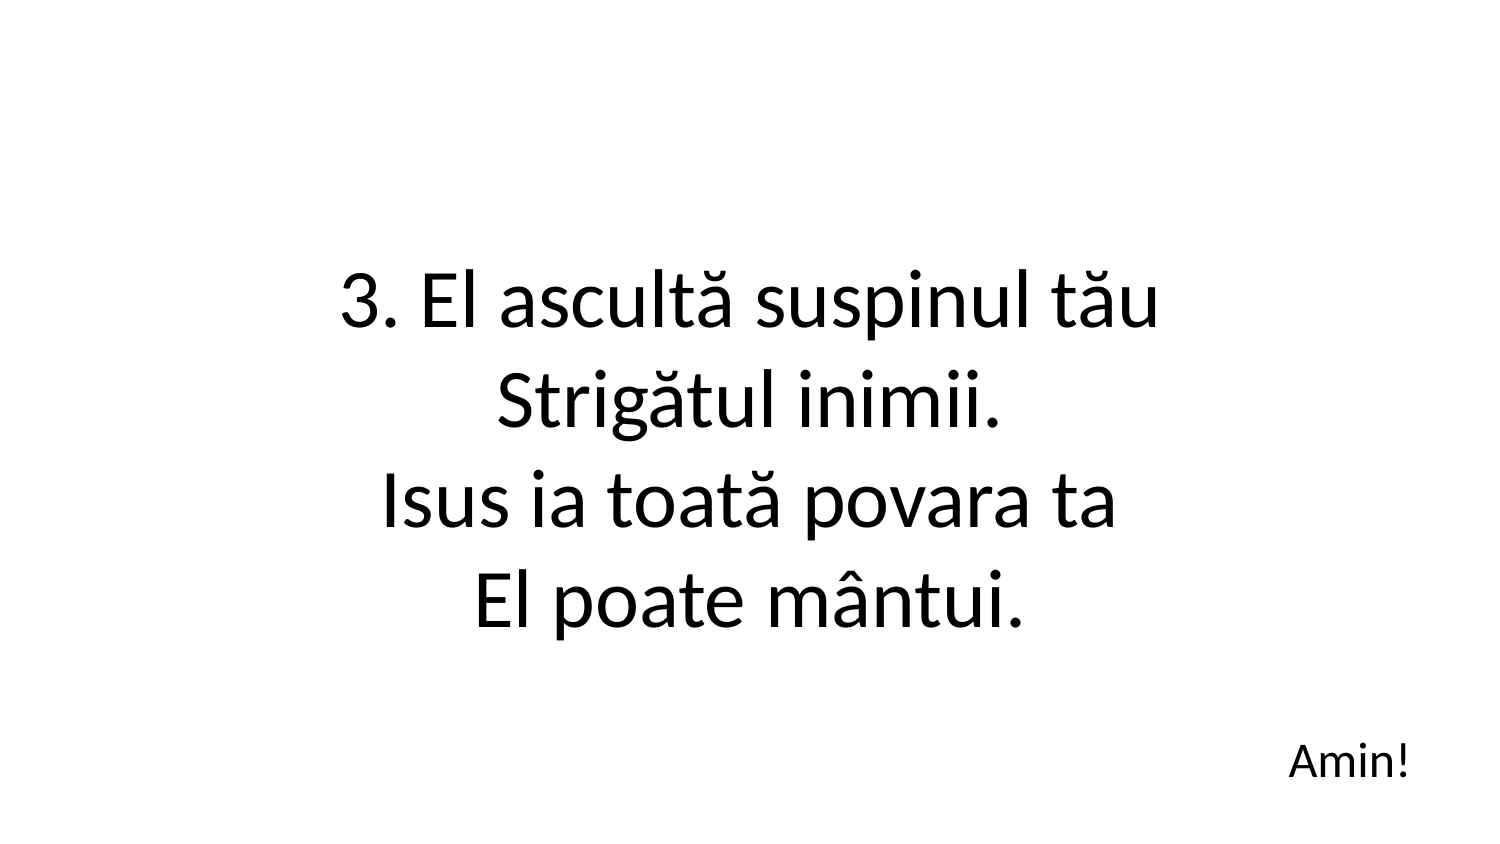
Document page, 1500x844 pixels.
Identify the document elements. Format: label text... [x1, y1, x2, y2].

text_box Amin! [1273, 674, 1427, 795]
text_box 3. El ascultă suspinul tău Strigătul inimii. Isus ia toată povara ta El poate mântui. [323, 192, 1177, 652]
